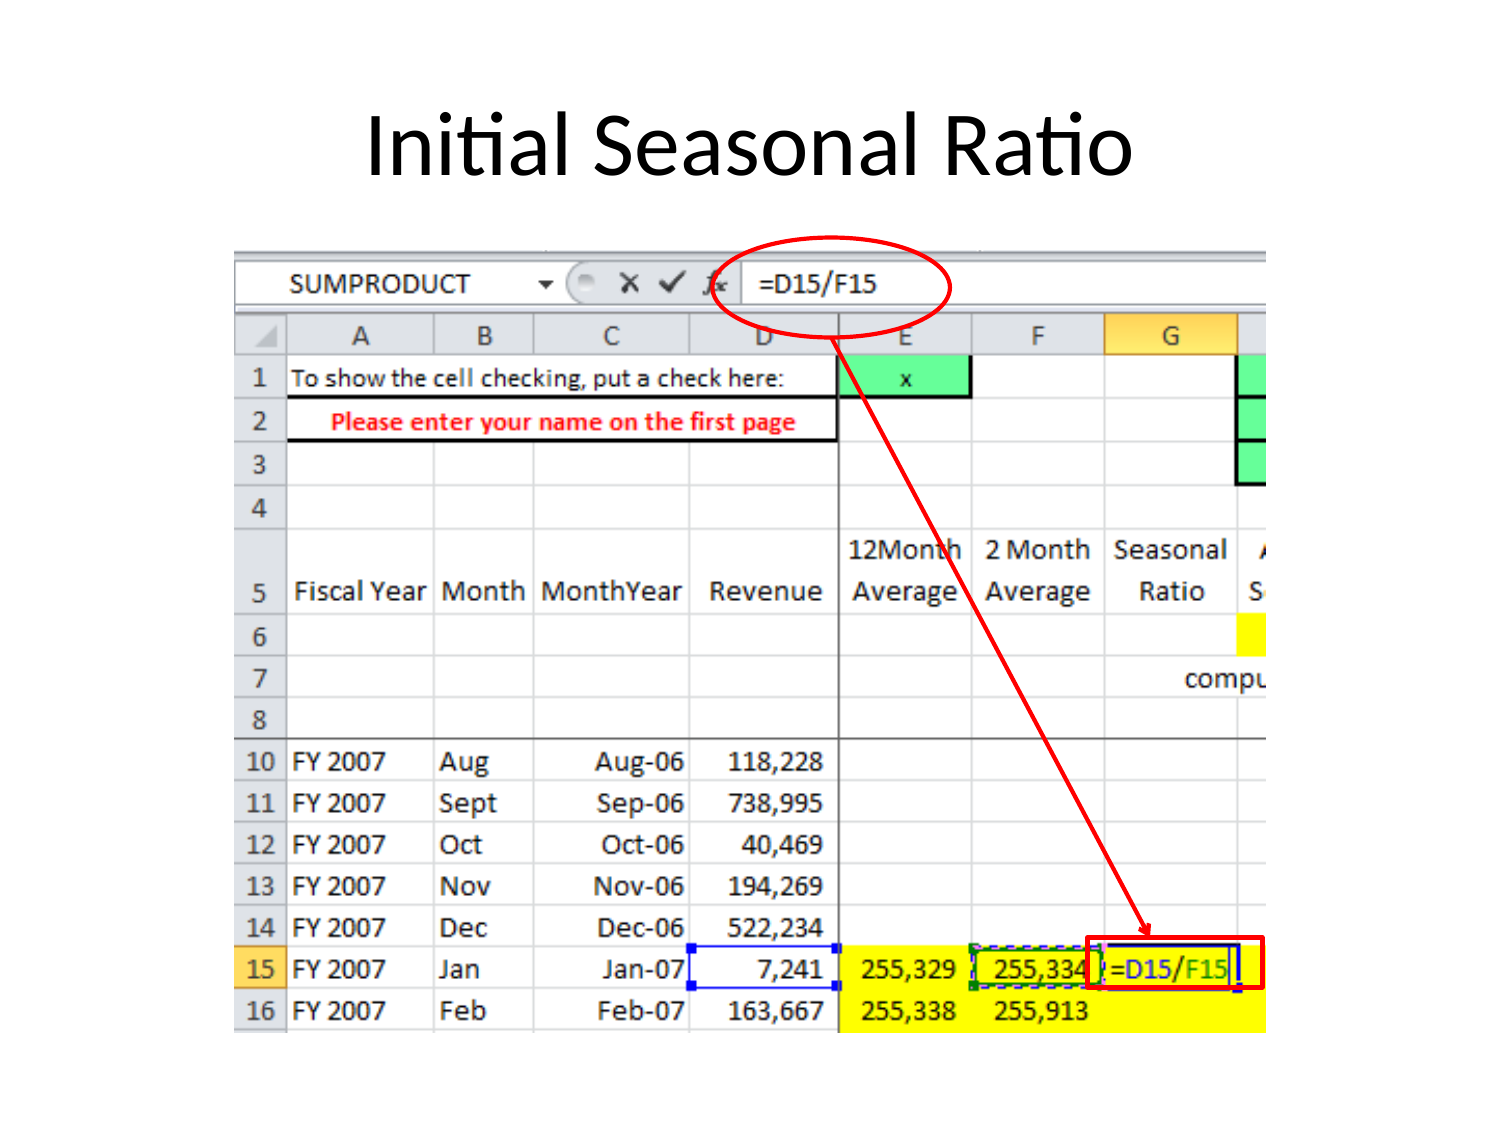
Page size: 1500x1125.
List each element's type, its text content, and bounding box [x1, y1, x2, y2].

text_box [749, 235, 914, 249]
title Initial Seasonal Ratio [75, 45, 1425, 233]
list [233, 250, 1266, 1033]
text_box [830, 337, 1151, 938]
